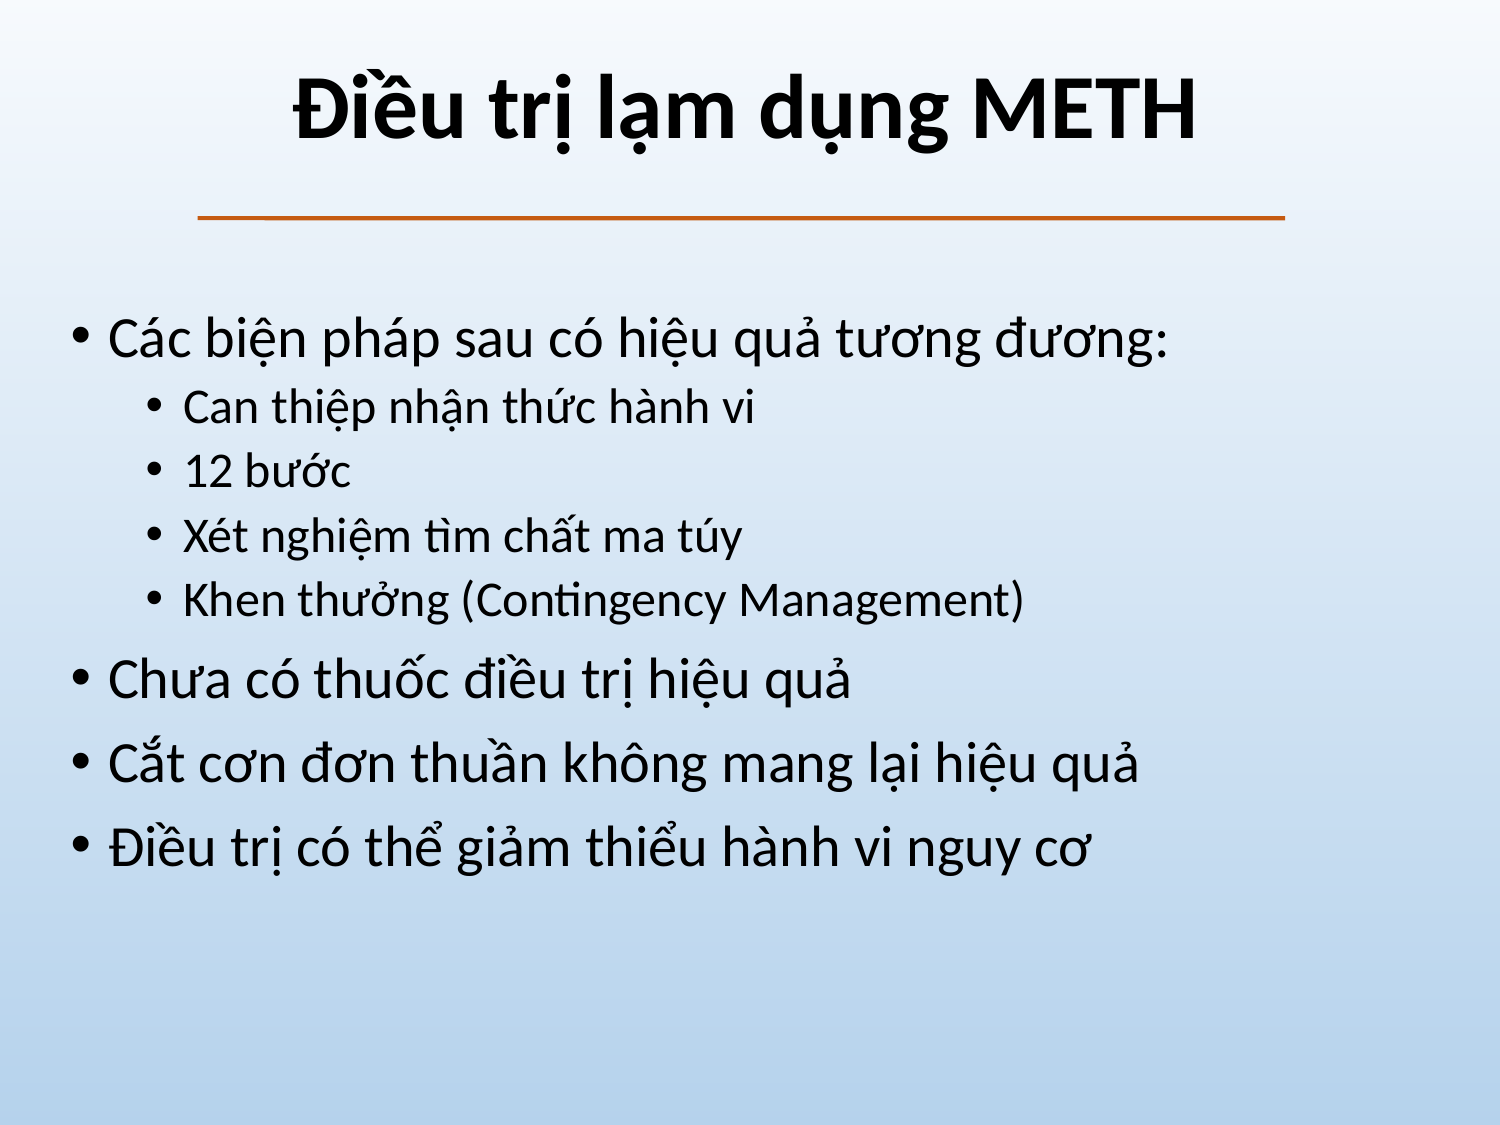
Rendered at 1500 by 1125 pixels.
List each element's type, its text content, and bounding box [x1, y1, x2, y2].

title Điều trị lạm dụng METH [55, 0, 1436, 219]
list Các biện pháp sau có hiệu quả tương đương: Can thiệp nhận thức hành vi 12 bước Xét nghiệm tìm chất ma túy Khen thưởng (Contingency Management) Chưa có thuốc điều trị hiệu quả Cắt cơn đơn thuần không mang lại hiệu quả Điều trị có thể giảm thiểu hành vi nguy cơ [55, 299, 1436, 1014]
